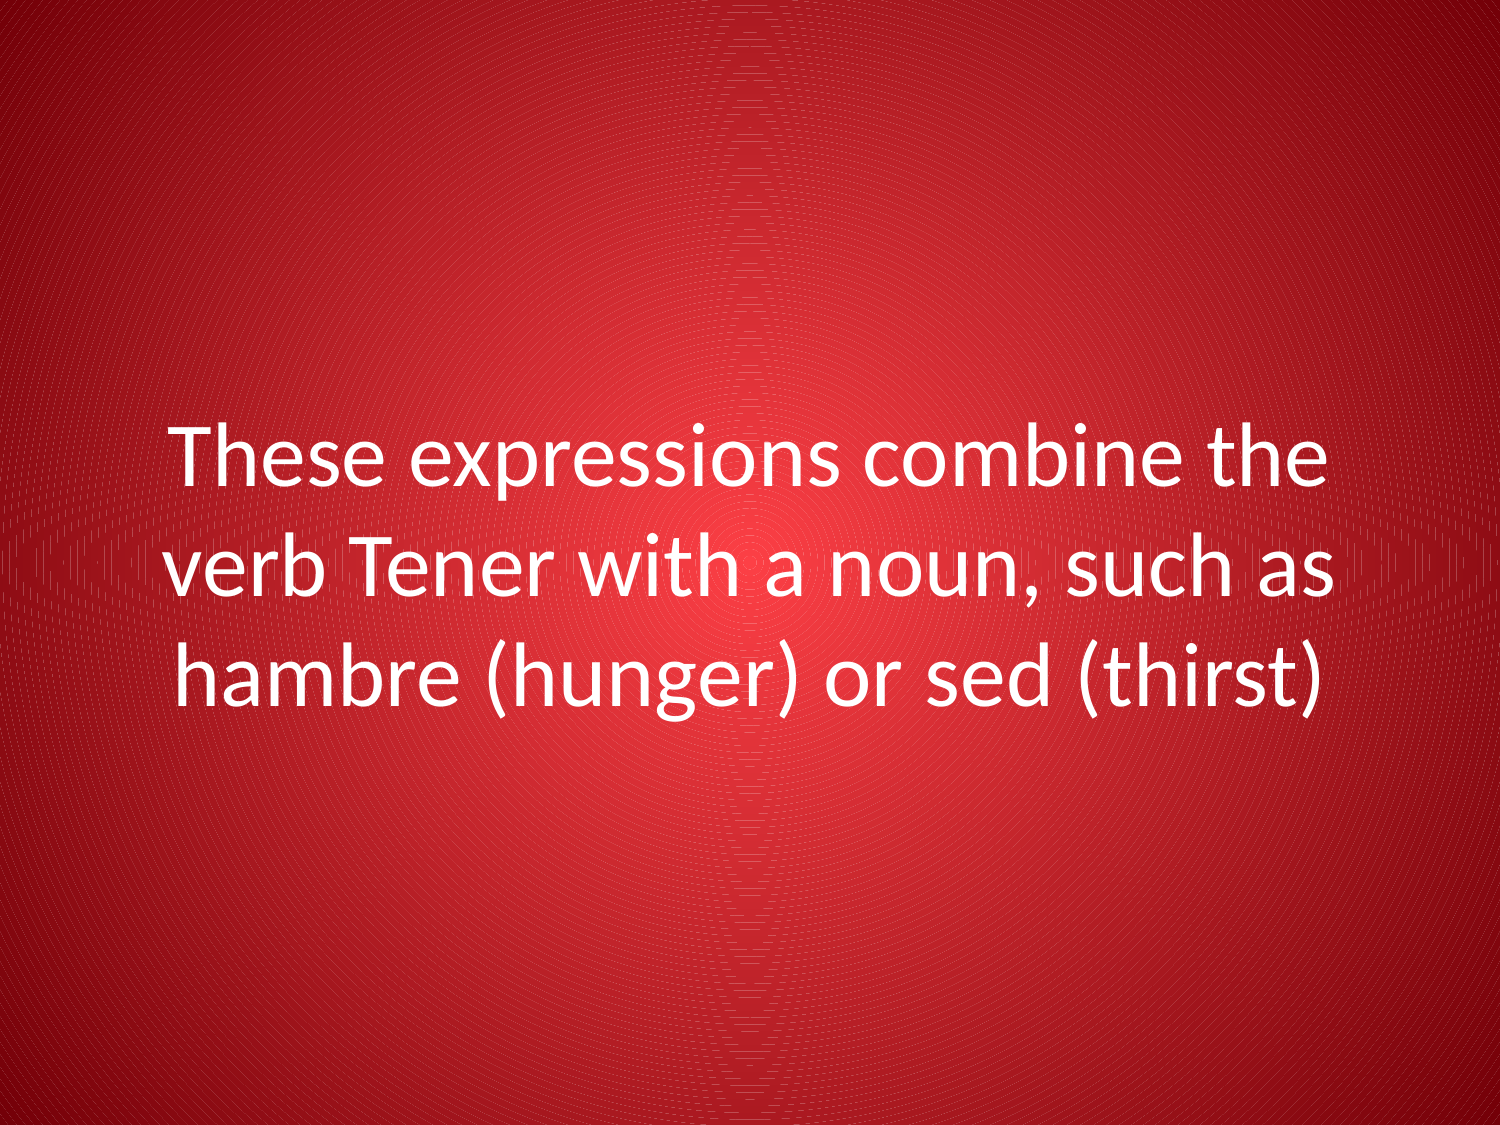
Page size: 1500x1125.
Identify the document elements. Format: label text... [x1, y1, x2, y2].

title These expressions combine the verb Tener with a noun, such as hambre (hunger) or sed (thirst) [75, 45, 1425, 1075]
